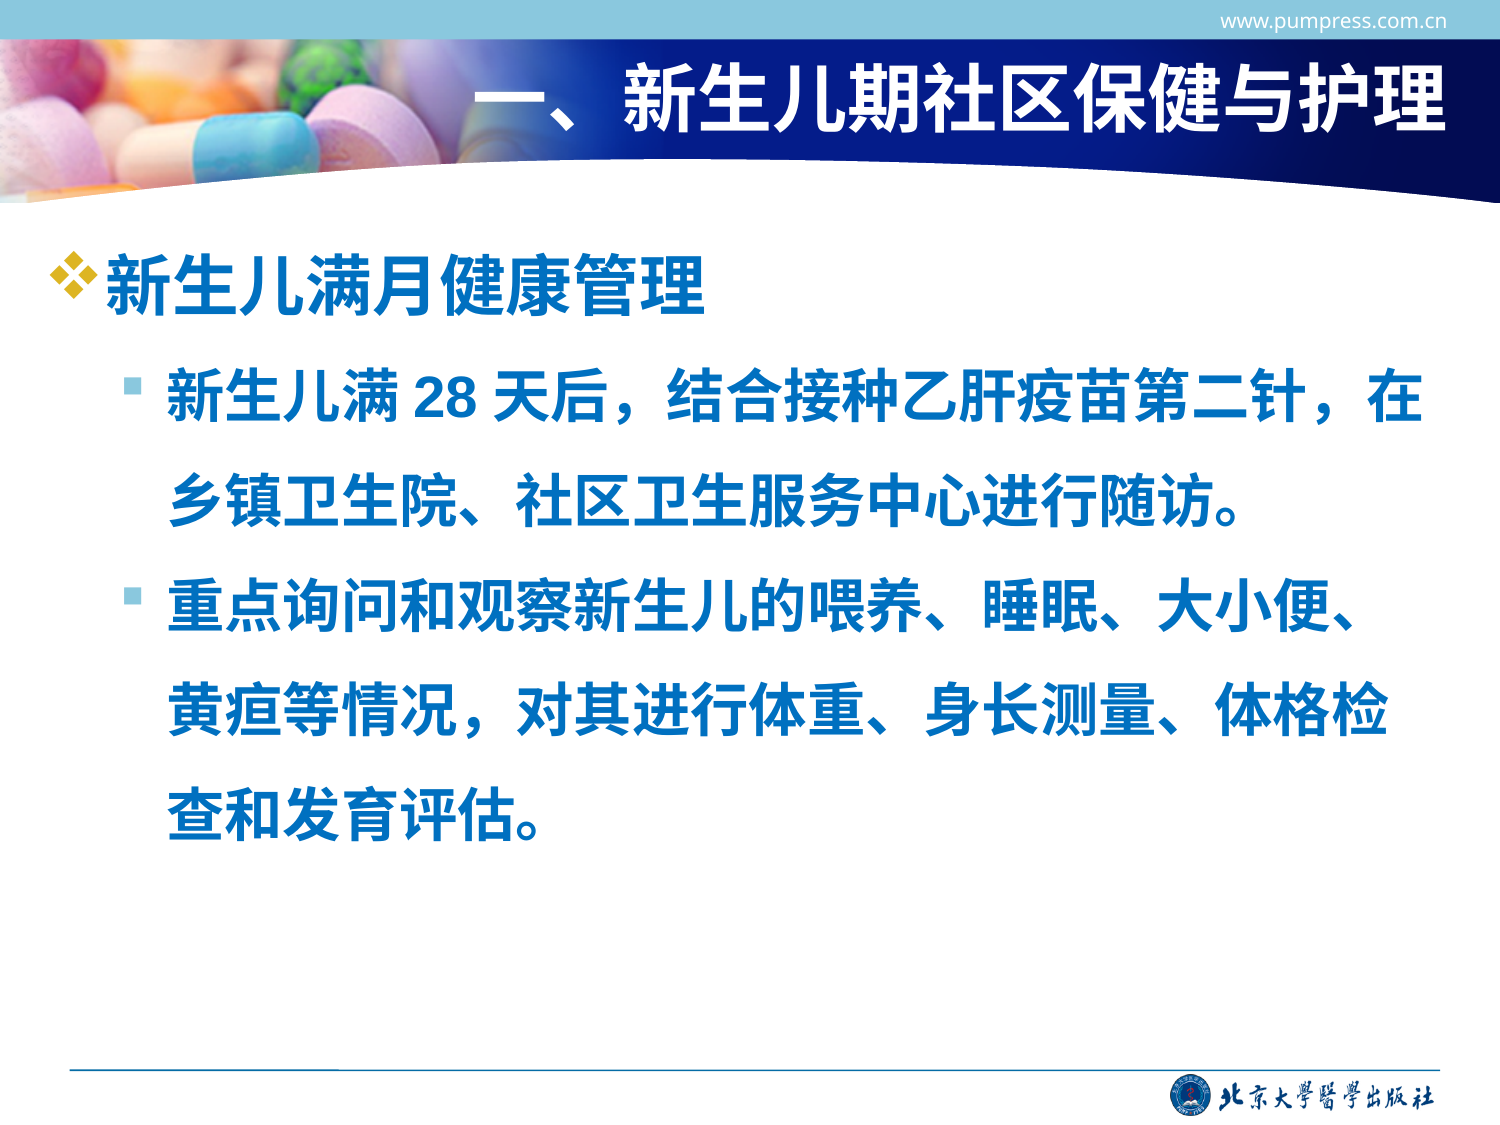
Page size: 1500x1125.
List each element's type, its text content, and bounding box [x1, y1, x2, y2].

list 新生儿满月健康管理 新生儿满28天后，结合接种乙肝疫苗第二针，在乡镇卫生院、社区卫生服务中心进行随访。 重点询问和观察新生儿的喂养、睡眠、大小便、黄疸等情况，对其进行体重、身长测量、体格检查和发育评估。 [29, 196, 1463, 1071]
title 一、新生儿期社区保健与护理 [137, 49, 1463, 143]
picture [0, 40, 1500, 203]
picture [1170, 1074, 1436, 1118]
slide_number www.pumpress.com.cn [1024, 0, 1463, 38]
